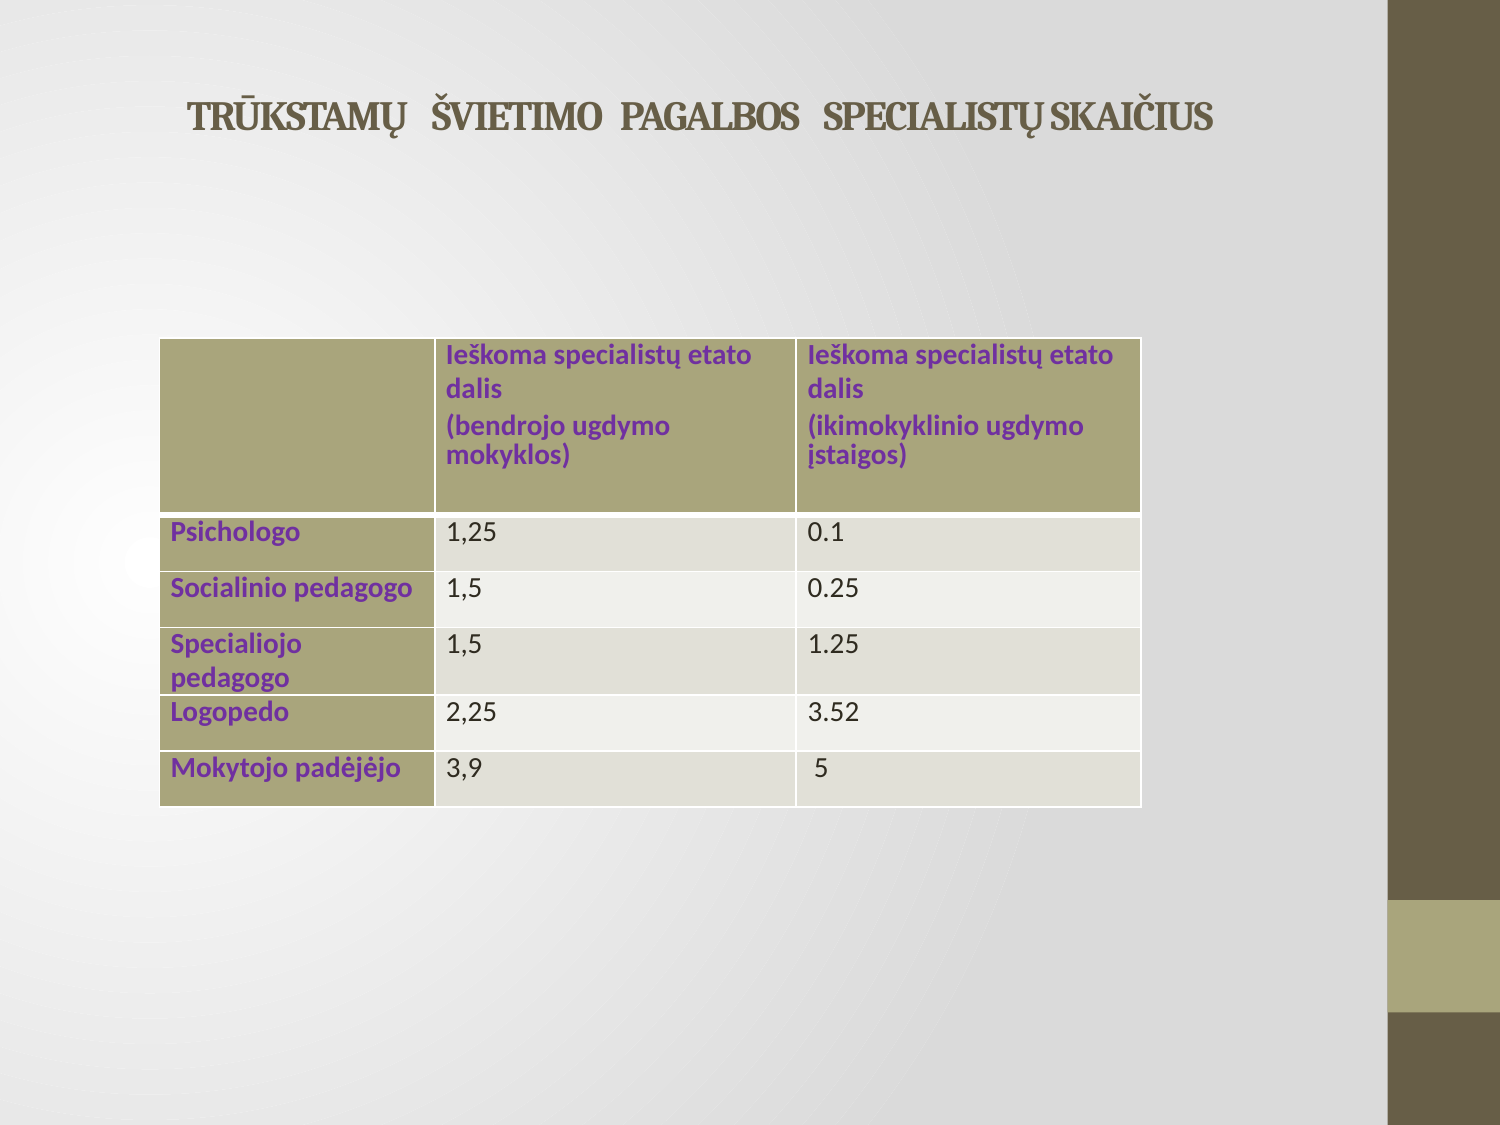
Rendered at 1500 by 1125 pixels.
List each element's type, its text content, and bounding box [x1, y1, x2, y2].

title TRŪKSTAMŲ ŠVIETIMO PAGALBOS SPECIALISTŲ SKAIČIUS [75, 45, 1325, 233]
table_header Ieškoma specialistų etato dalis (ikimokyklinio ugdymo įstaigos) [797, 339, 1140, 512]
table_cell 5 [797, 752, 1140, 806]
table_cell 1,25 [436, 518, 795, 571]
table_cell Psichologo [160, 518, 434, 571]
table_cell Specialiojo pedagogo [160, 628, 434, 694]
table_cell 1.25 [797, 628, 1140, 694]
table_cell 0.25 [797, 572, 1140, 627]
table_cell 2,25 [436, 696, 795, 750]
table_cell 1,5 [436, 628, 795, 694]
table_cell 1,5 [436, 572, 795, 627]
table_header [160, 339, 434, 512]
table_header Ieškoma specialistų etato dalis (bendrojo ugdymo mokyklos) [436, 339, 795, 512]
table_cell Logopedo [160, 696, 434, 750]
table_cell Mokytojo padėjėjo [160, 752, 434, 806]
table_cell 3,9 [436, 752, 795, 806]
table_cell 3.52 [797, 696, 1140, 750]
table_cell 0.1 [797, 518, 1140, 571]
table_cell Socialinio pedagogo [160, 572, 434, 627]
